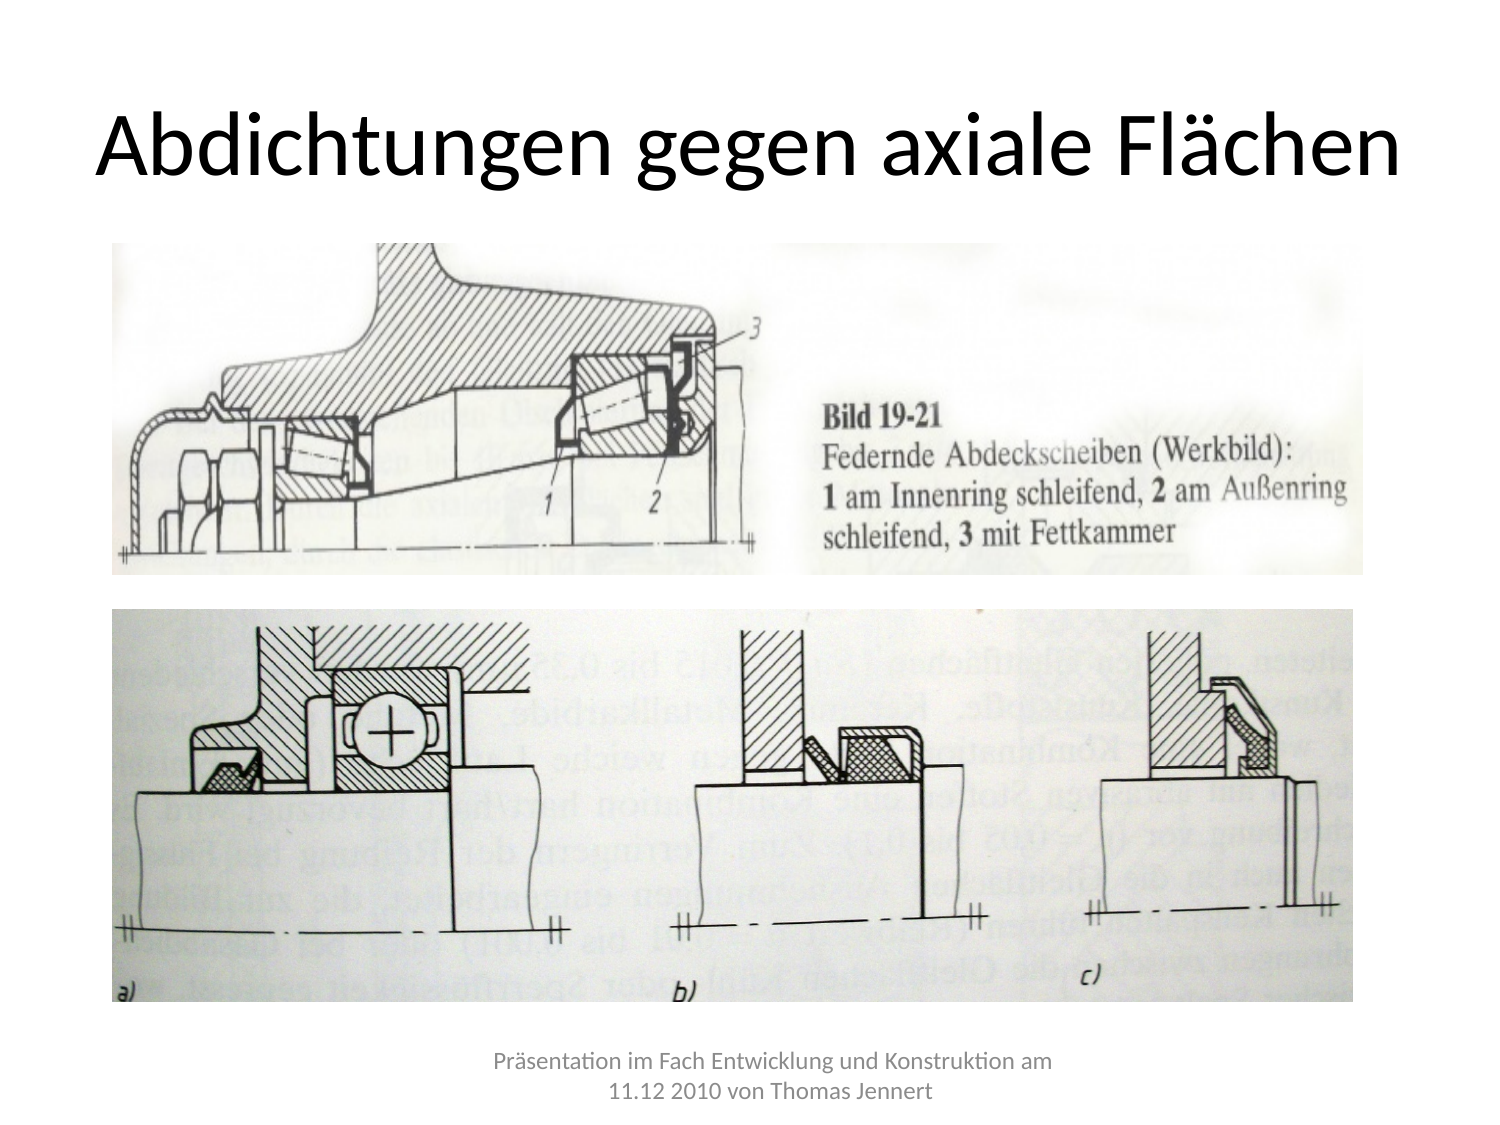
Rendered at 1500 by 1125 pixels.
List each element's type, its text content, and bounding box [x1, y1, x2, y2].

picture [111, 609, 1353, 1003]
title Abdichtungen gegen axiale Flächen [75, 45, 1425, 233]
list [111, 243, 1363, 575]
footer Präsentation im Fach Entwicklung und Konstruktion am 11.12 2010 von Thomas Jennert [478, 1046, 1069, 1103]
